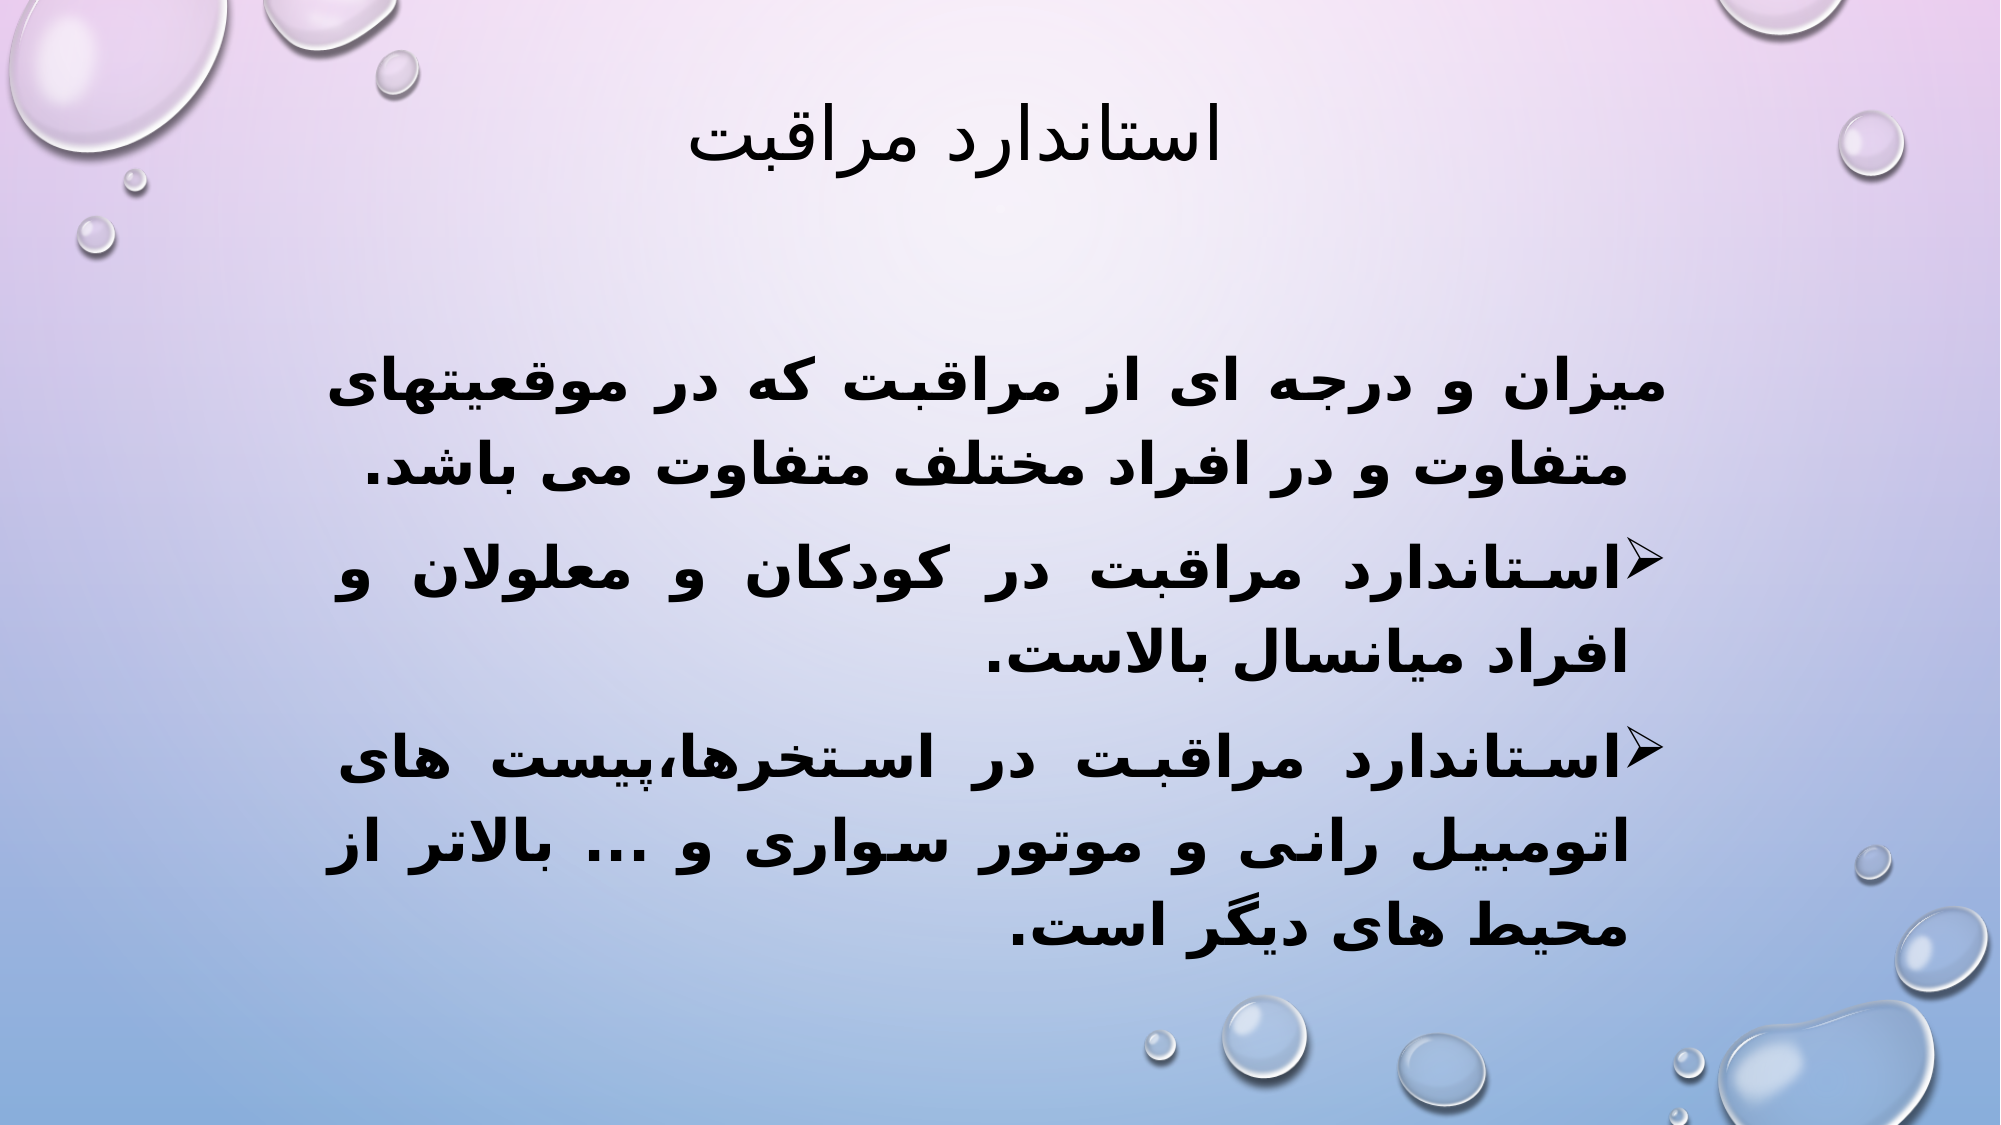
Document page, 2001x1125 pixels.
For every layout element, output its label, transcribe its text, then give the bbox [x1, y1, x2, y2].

title استاندارد مراقبت [134, 30, 1777, 243]
list میزان و درجه ای از مراقبت که در موقعیتهای متفاوت و در افراد مختلف متفاوت می باشد. استاندارد مراقبت در کودکان و معلولان و افراد میانسال بالاست. استاندارد مراقبت در استخرها،پیست های اتومبیل رانی و موتور سواری و ... بالاتر از محیط های دیگر است. [305, 320, 1684, 1063]
picture [0, 0, 2000, 1125]
